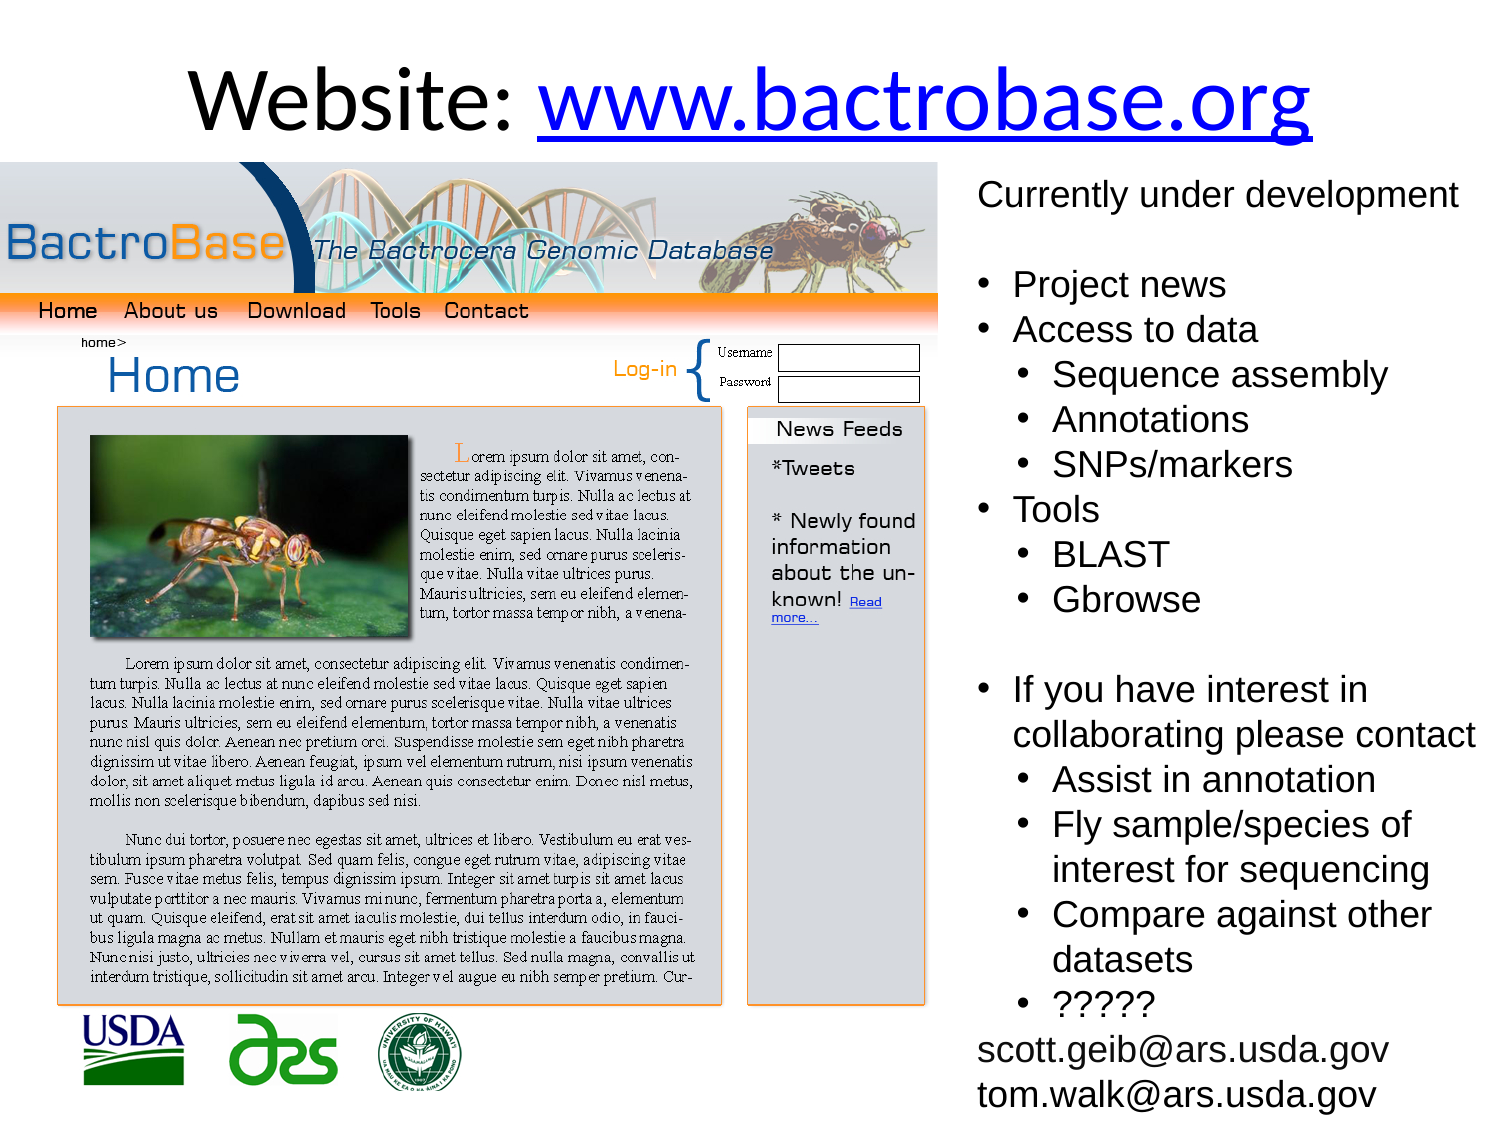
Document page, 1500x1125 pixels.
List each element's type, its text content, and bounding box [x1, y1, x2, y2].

text_box Currently under development Project news Access to data Sequence assembly Annotations SNPs/markers Tools BLAST Gbrowse If you have interest in collaborating please contact Assist in annotation Fly sample/species of interest for sequencing Compare against other datasets ????? scott.geib@ars.usda.gov tom.walk@ars.usda.gov [962, 162, 1500, 1125]
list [0, 162, 938, 1091]
title Website: www.bactrobase.org [74, 0, 1426, 188]
